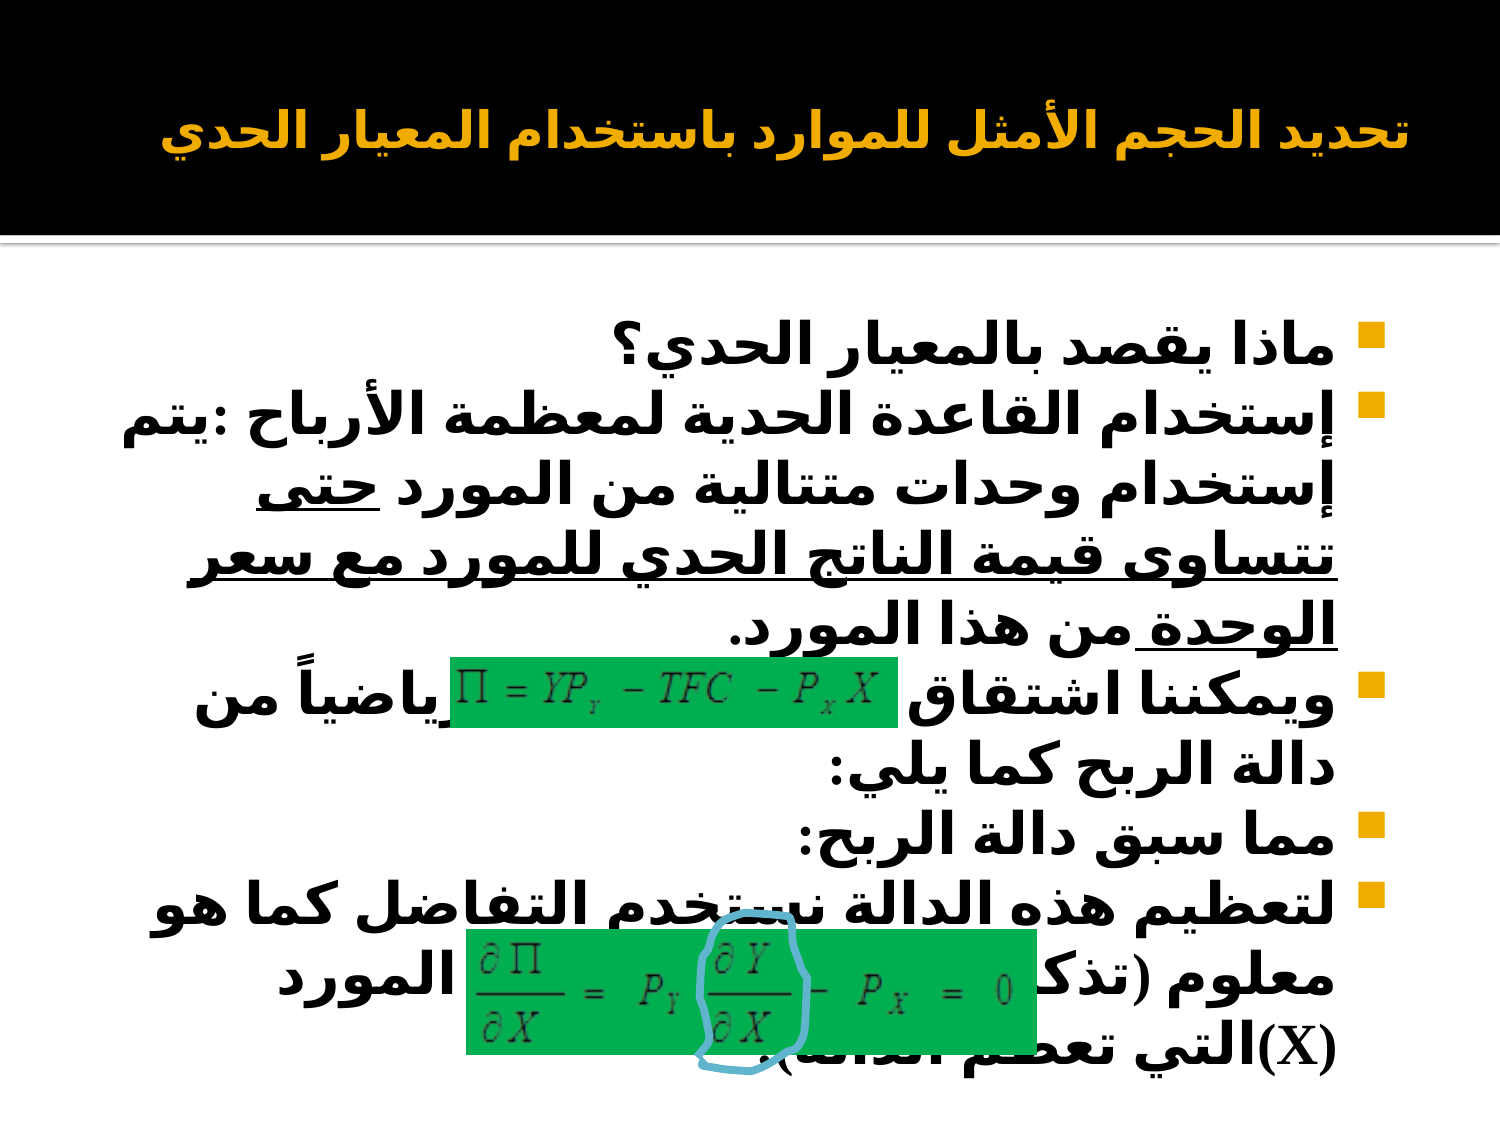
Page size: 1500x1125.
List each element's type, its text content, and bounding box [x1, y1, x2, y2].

title تحديد الحجم الأمثل للموارد باستخدام المعيار الحدي [75, 25, 1425, 231]
text_box [712, 908, 796, 927]
picture [466, 928, 1038, 1056]
list ماذا يقصد بالمعيار الحدي؟ إستخدام القاعدة الحدية لمعظمة الأرباح :يتم إستخدام وحدات متتالية من المورد حتى تتساوى قيمة الناتج الحدي للمورد مع سعر الوحدة من هذا المورد. ويمكننا اشتقاق القاعدة الحدية رياضياً من دالة الربح كما يلي: مما سبق دالة الربح: لتعظيم هذه الدالة نستخدم التفاضل كما هو معلوم (تذكر أننا نود اختيار قيمة المورد (X)التي تعظم الدالة): [75, 291, 1425, 1050]
text_box [698, 1065, 775, 1076]
picture [449, 656, 899, 729]
